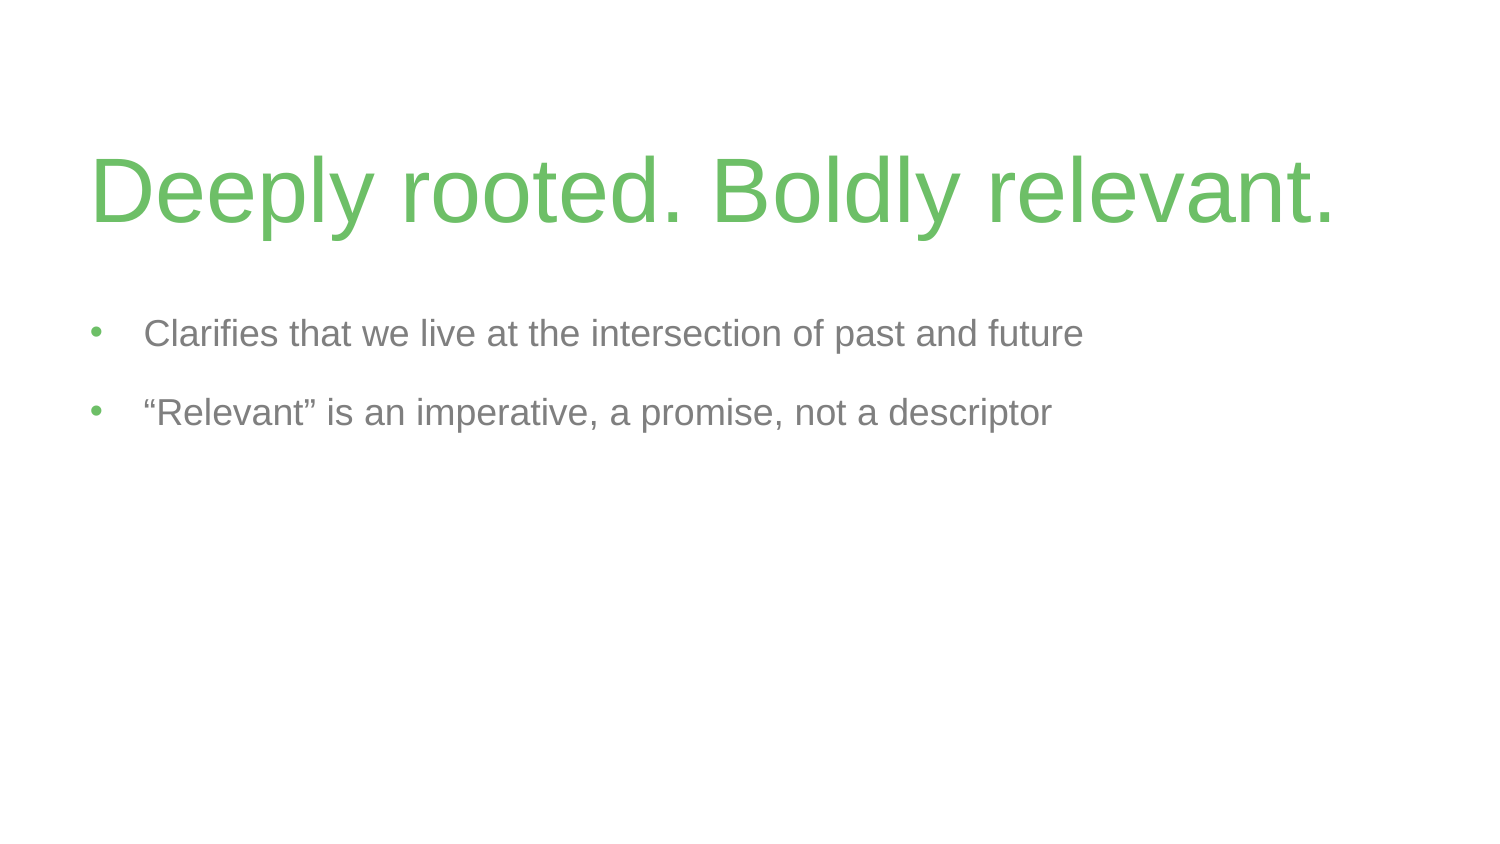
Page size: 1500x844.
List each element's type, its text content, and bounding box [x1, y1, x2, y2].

title Deeply rooted. Boldly relevant. [75, 137, 1412, 274]
list Clarifies that we live at the intersection of past and future “Relevant” is an imperative, a promise, not a descriptor [75, 292, 1338, 740]
